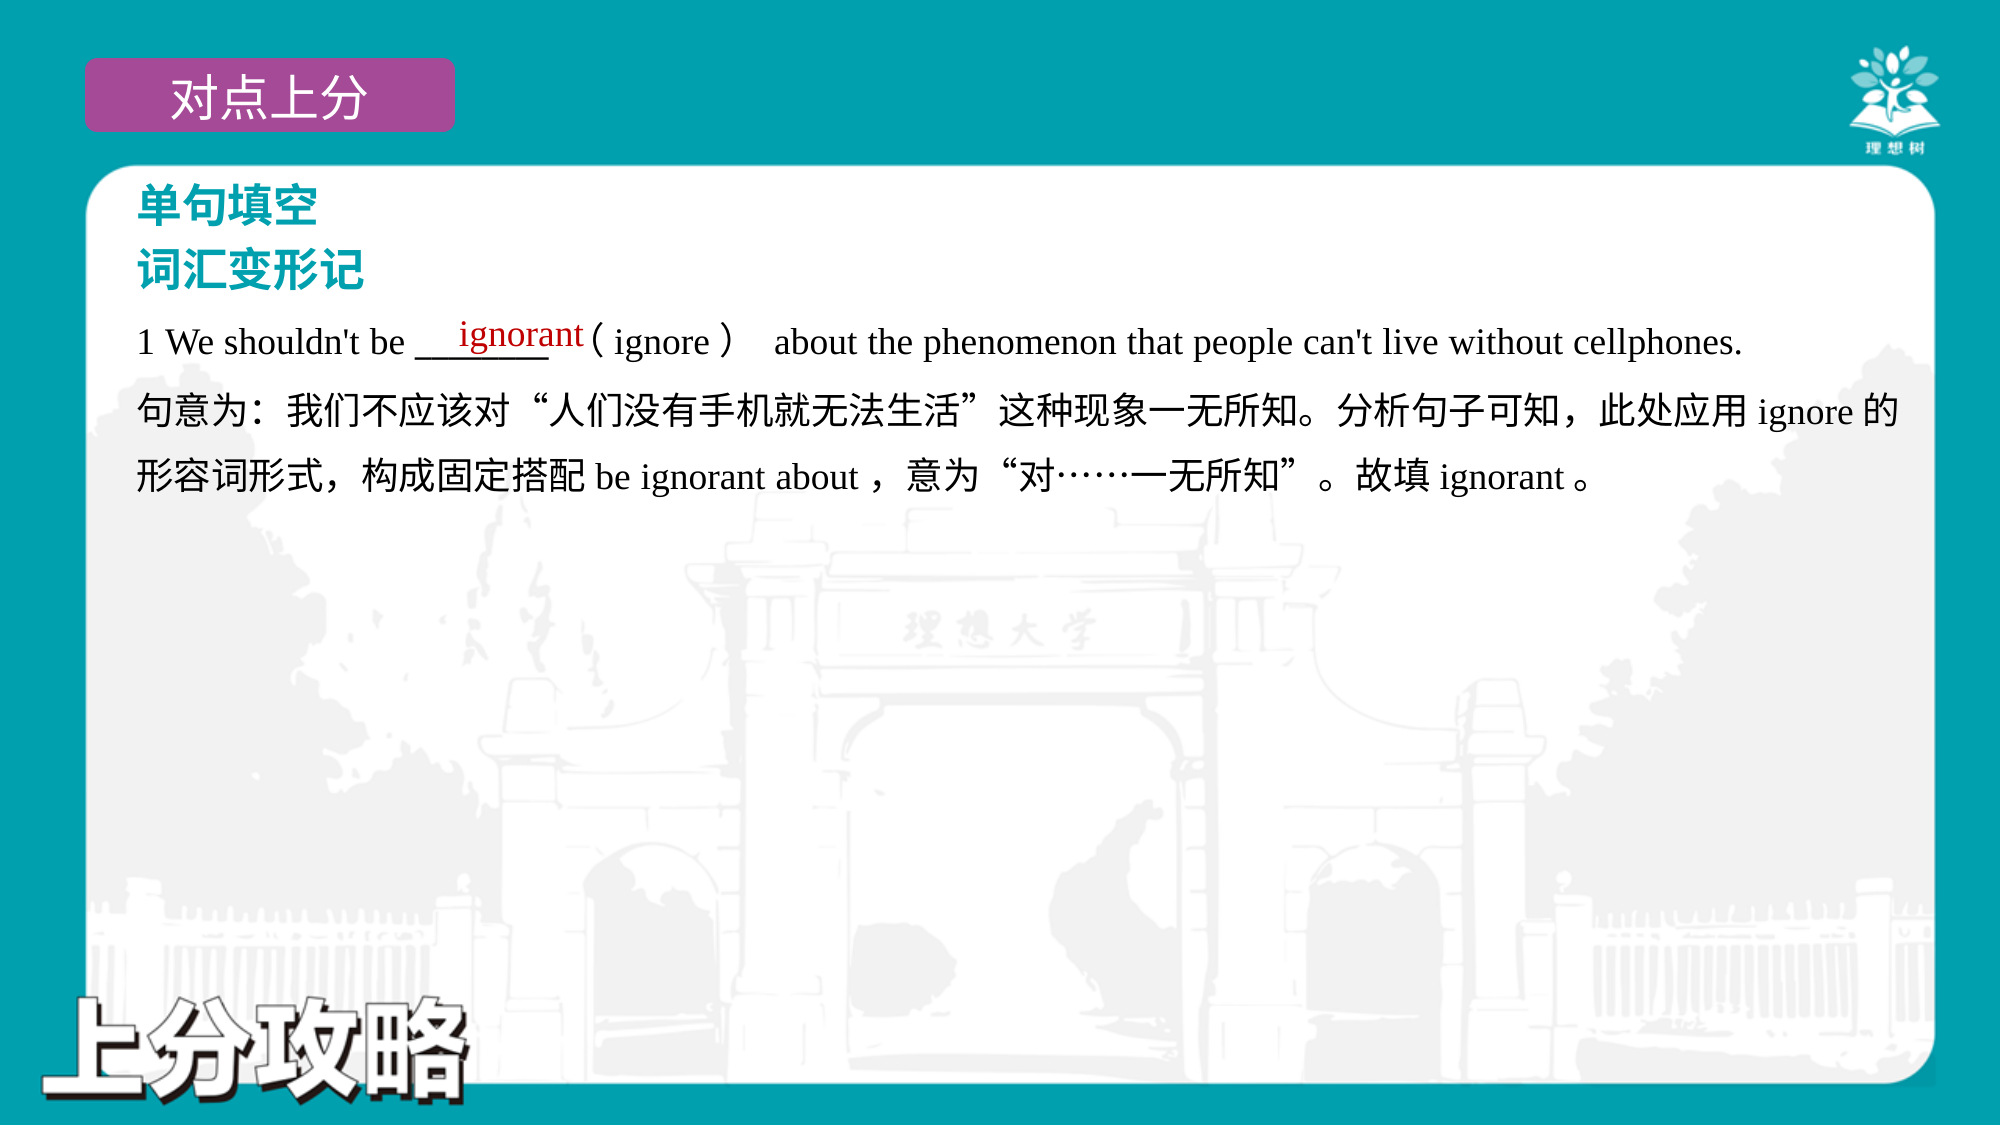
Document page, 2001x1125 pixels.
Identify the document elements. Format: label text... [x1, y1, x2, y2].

picture [0, 0, 2000, 1125]
text_box 1 We shouldn't be ________ （ignore） about the phenomenon that people can't live without cellphones. [136, 295, 1865, 355]
text_box 单句填空 [136, 176, 1865, 232]
text_box 词汇变形记 [136, 240, 1865, 295]
text_box ignorant [445, 286, 598, 347]
text_box 句意为：我们不应该对“人们没有手机就无法生活”这种现象一无所知。分析句子可知，此处应用ignore的 形容词形式，构成固定搭配be ignorant about，意为“对……一无所知”。故填ignorant。 [136, 363, 1865, 490]
